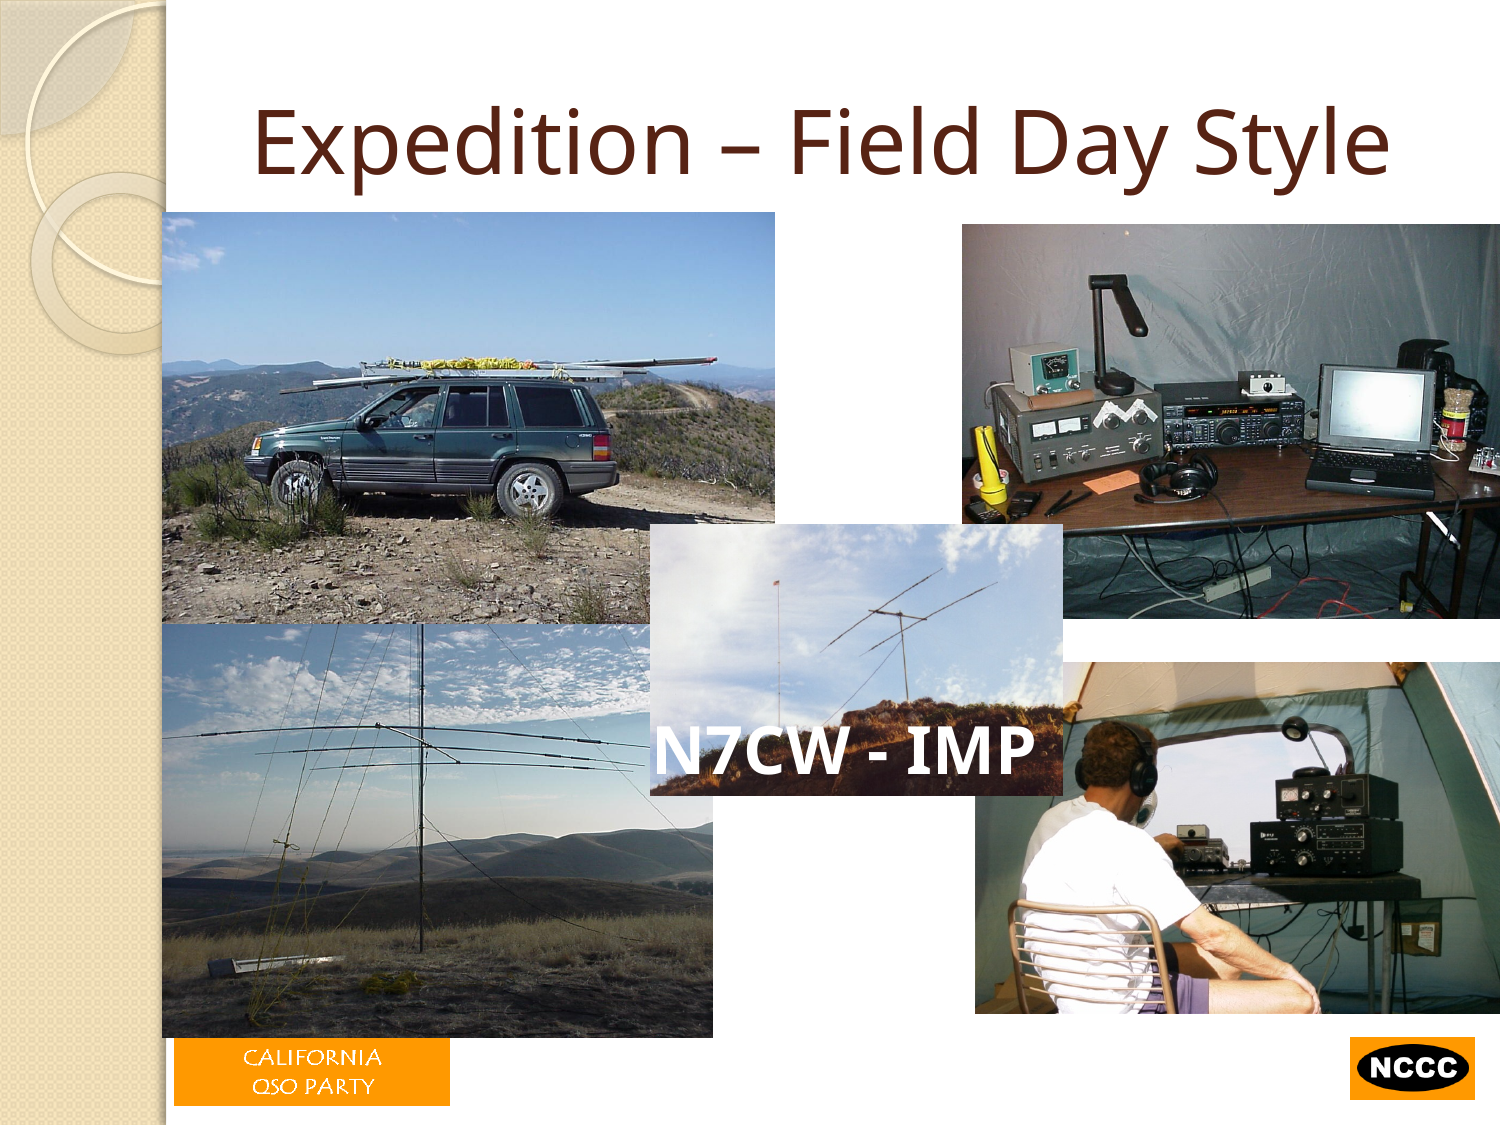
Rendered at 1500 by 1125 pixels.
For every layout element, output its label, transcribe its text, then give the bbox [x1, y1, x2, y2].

title Expedition – Field Day Style [235, 45, 1466, 233]
picture [1350, 1037, 1475, 1100]
picture [162, 212, 1500, 1106]
